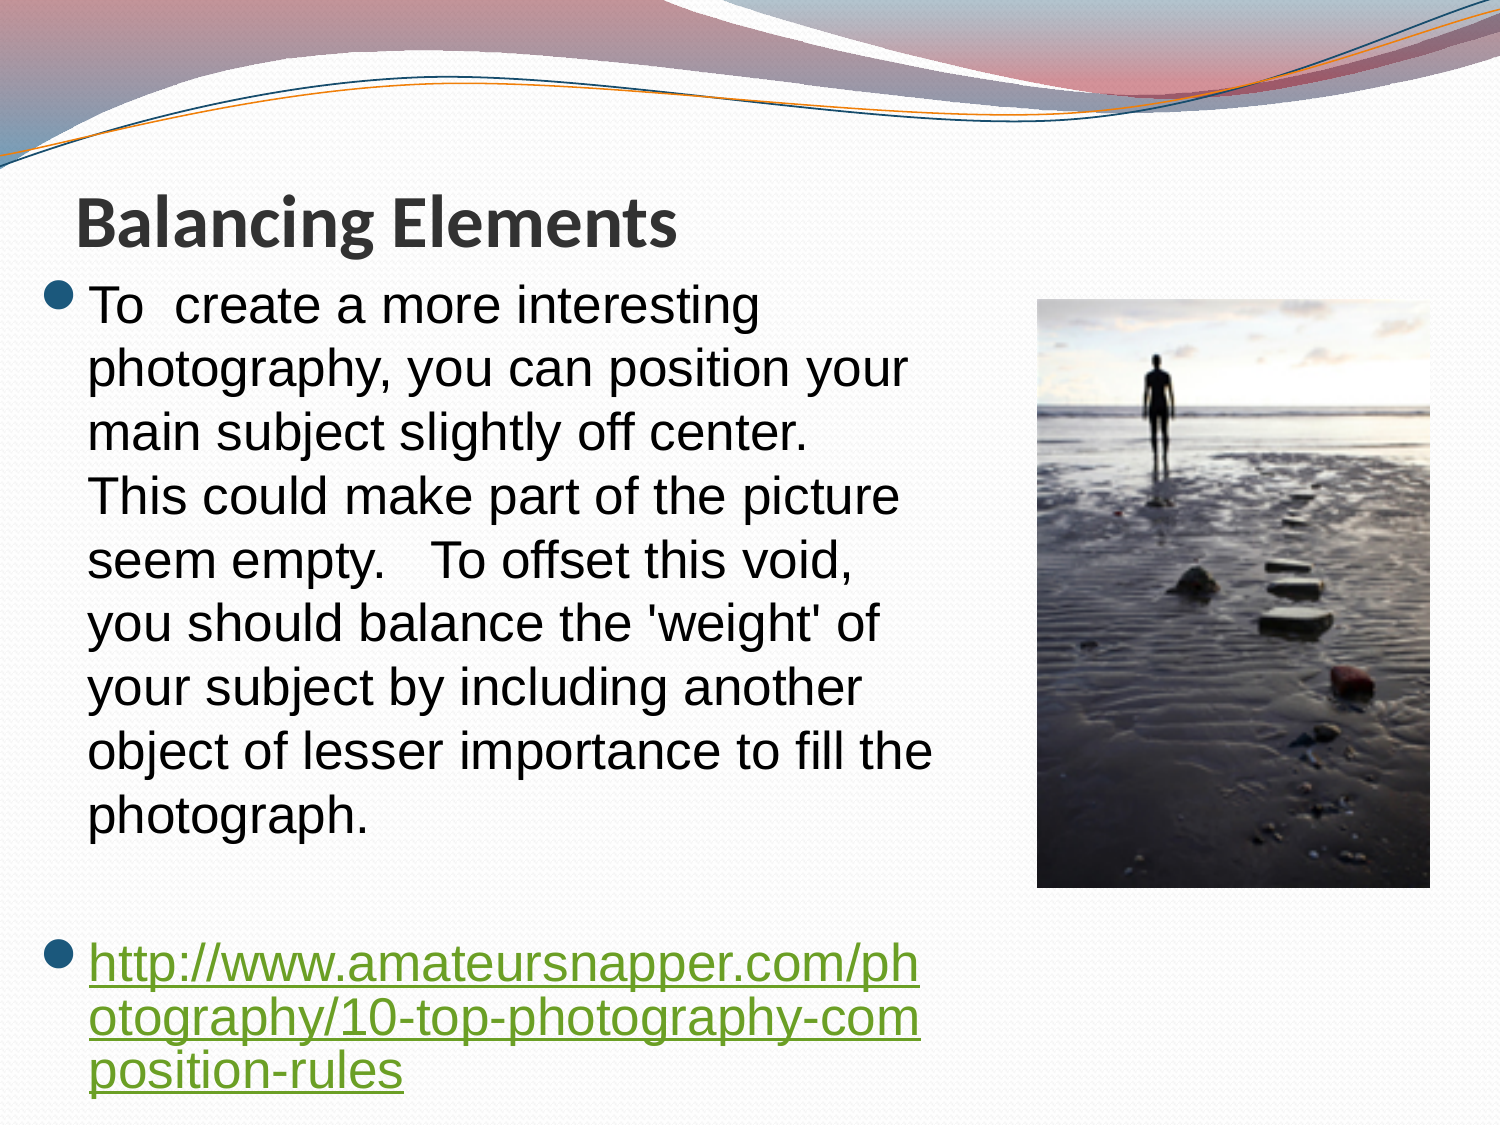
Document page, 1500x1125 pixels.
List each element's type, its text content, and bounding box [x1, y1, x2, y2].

picture [1037, 299, 1430, 888]
title Balancing Elements [75, 115, 938, 262]
list To create a more interesting photography, you can position your main subject slightly off center. This could make part of the picture seem empty. To offset this void, you should balance the 'weight' of your subject by including another object of lesser importance to fill the photograph. http://www.amateursnapper.com/photography/10-top-photography-composition-rules [24, 262, 950, 1005]
